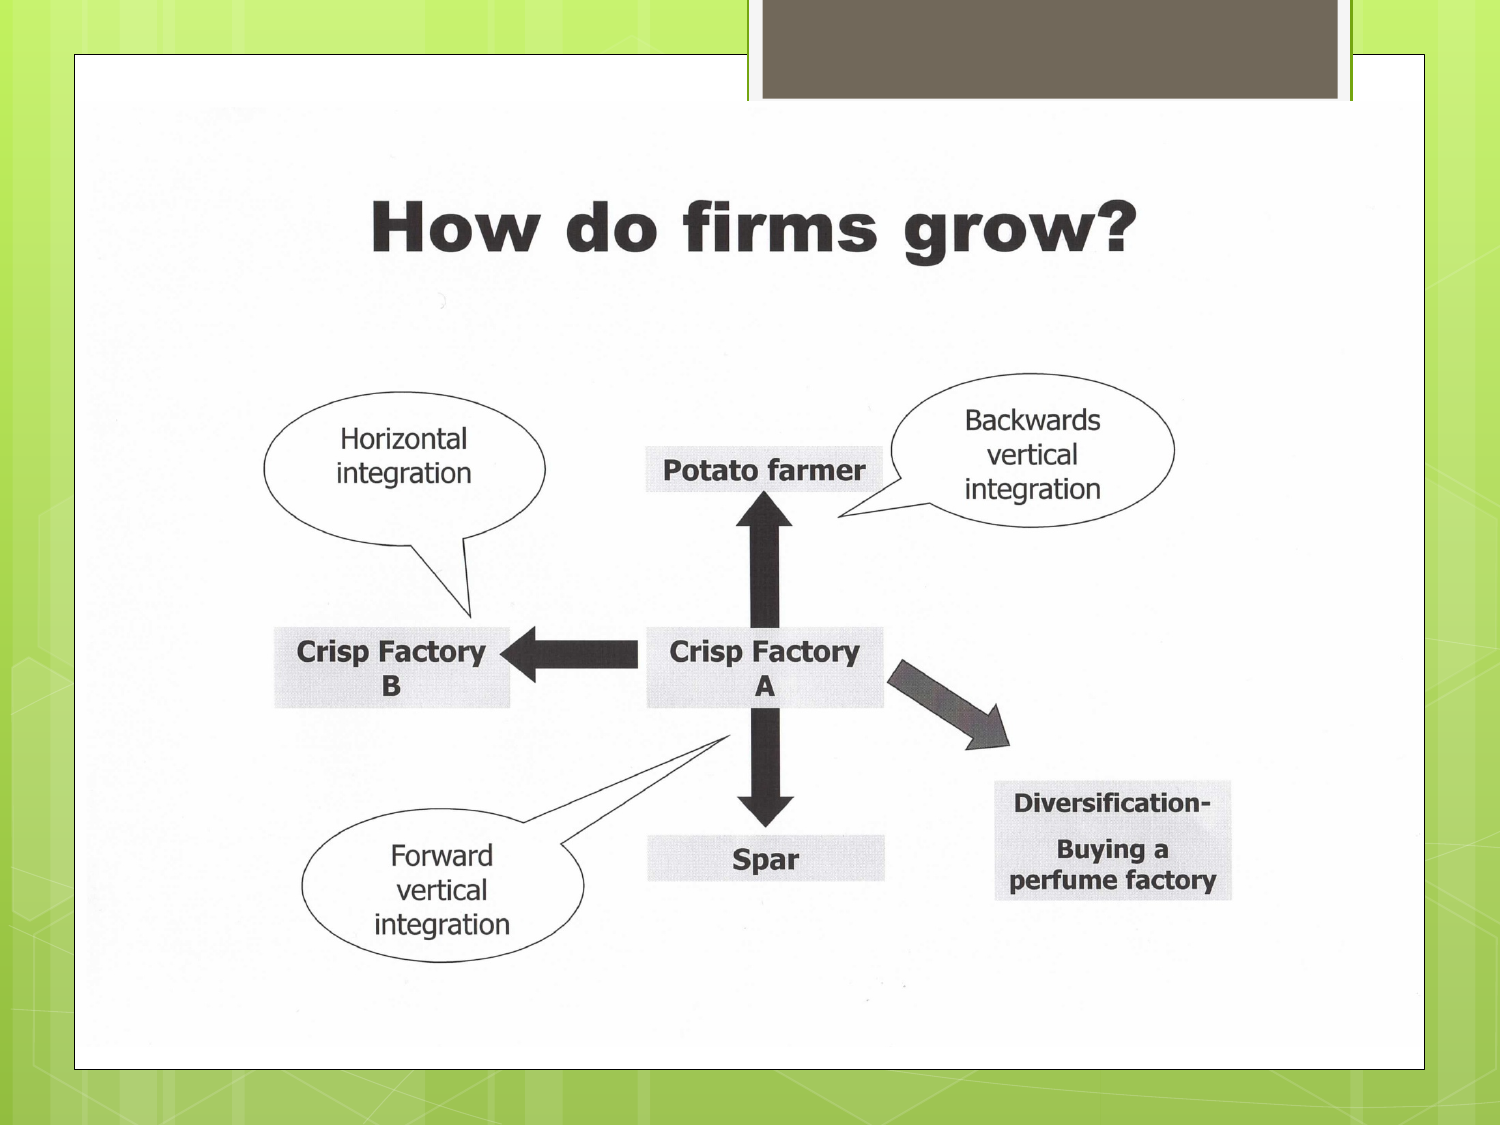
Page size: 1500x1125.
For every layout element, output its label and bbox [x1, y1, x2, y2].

picture [76, 101, 1424, 1047]
